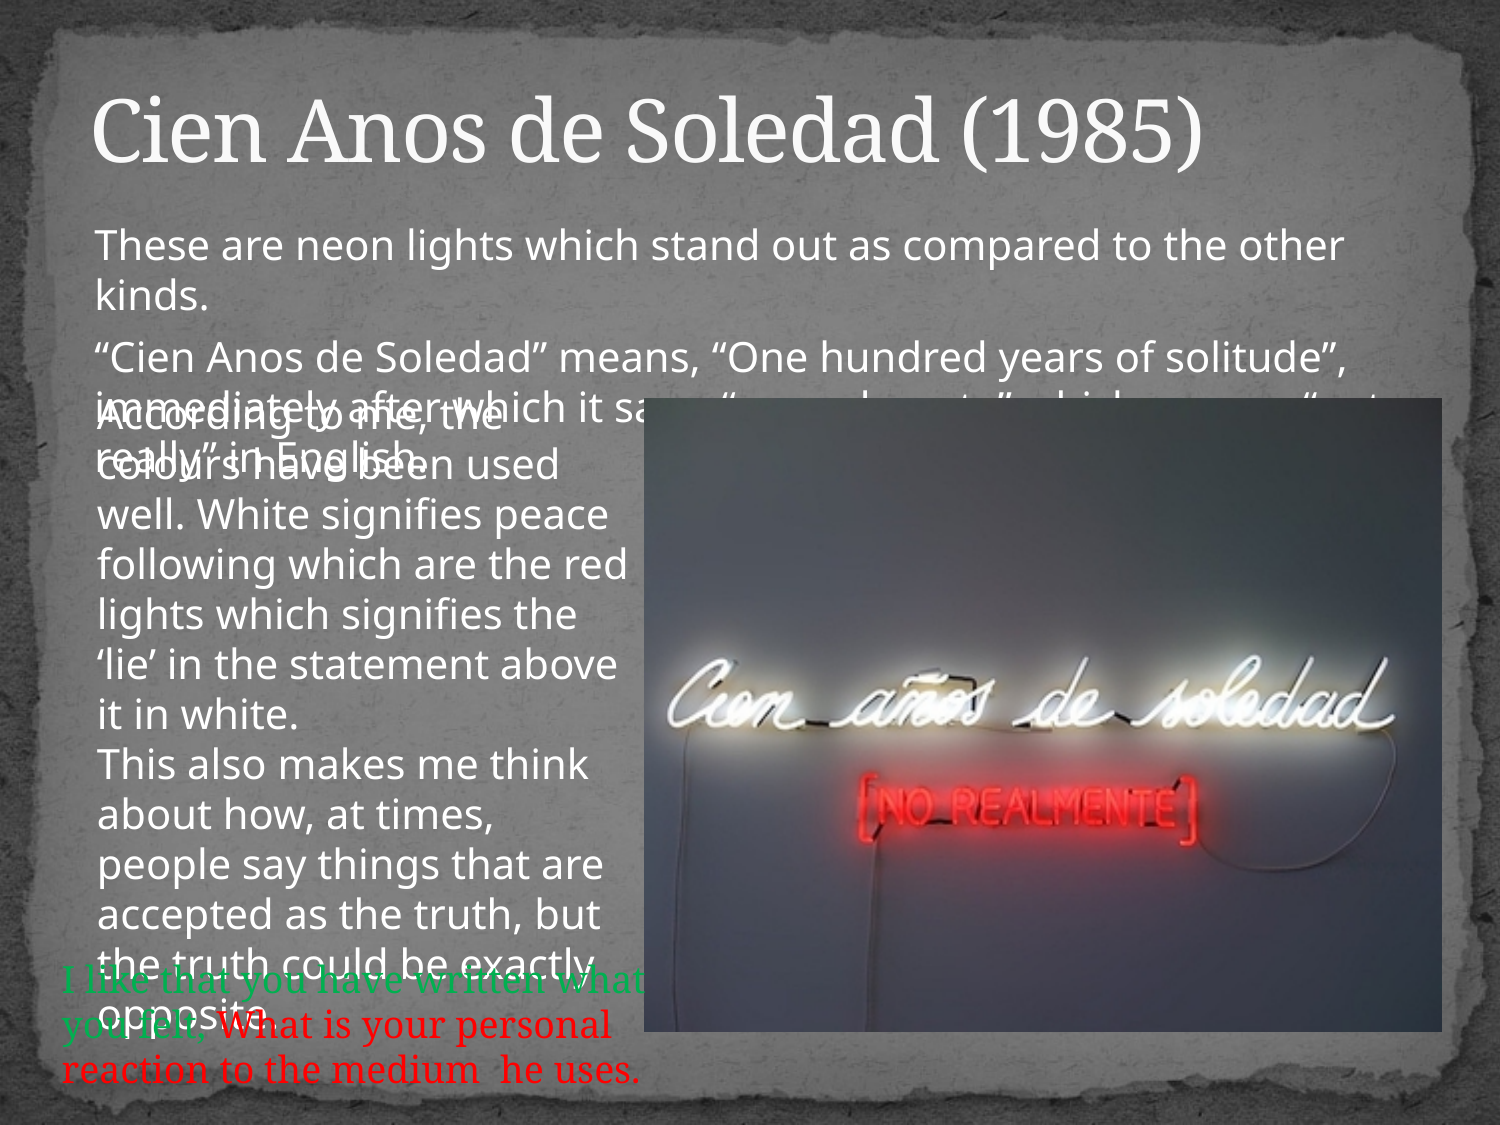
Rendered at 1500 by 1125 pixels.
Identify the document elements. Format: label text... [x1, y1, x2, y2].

title Cien Anos de Soledad (1985) [74, 0, 1425, 188]
picture [645, 398, 1442, 1032]
text_box According to me, the colours have been used well. White signifies peace following which are the red lights which signifies the ‘lie’ in the statement above it in white. This also makes me think about how, at times, people say things that are accepted as the truth, but the truth could be exactly opposite. [82, 380, 645, 949]
list These are neon lights which stand out as compared to the other kinds. “Cien Anos de Soledad” means, “One hundred years of solitude”, immediately after which it says, “no realmente” which means, “not really” in English. [79, 210, 1430, 949]
text_box I like that you have written what you felt, What is your personal reaction to the medium he uses. [46, 949, 680, 1099]
